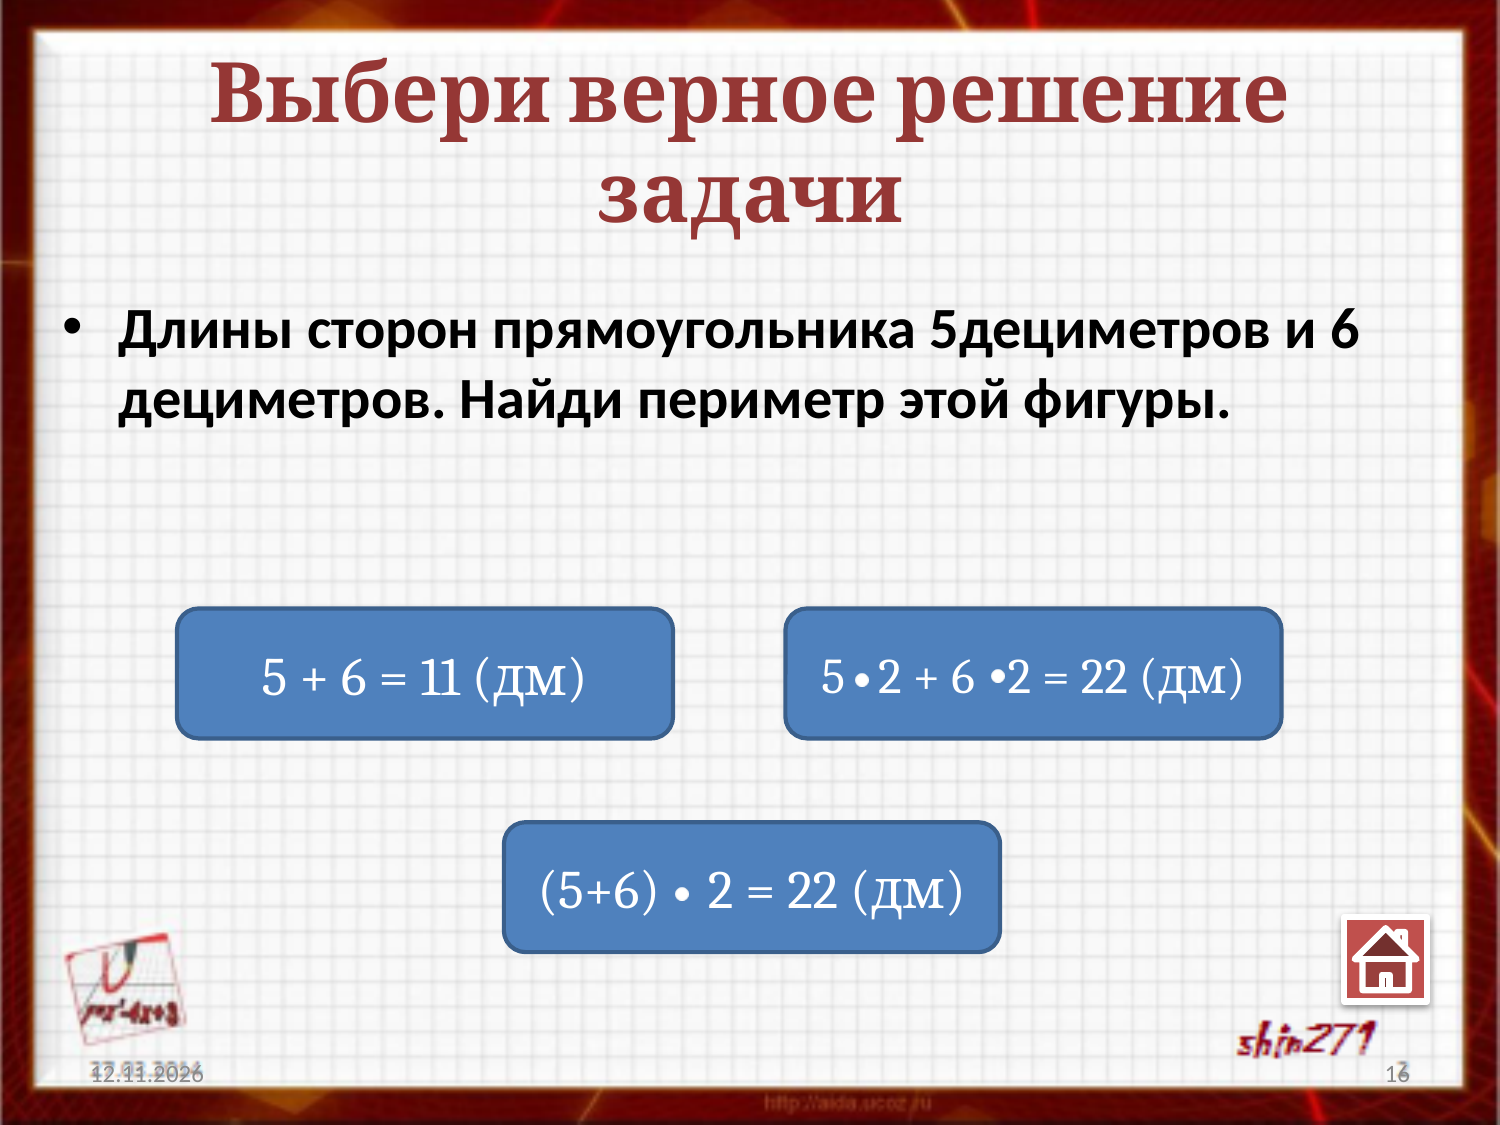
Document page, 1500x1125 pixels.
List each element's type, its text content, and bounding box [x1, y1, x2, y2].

text_box [1341, 914, 1430, 1005]
text_box 5 + 6 = 11 (дм) [174, 606, 676, 741]
picture [0, 0, 1500, 1125]
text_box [503, 821, 1001, 953]
slide_number 16 [1074, 1042, 1425, 1103]
text_box 5 2 + 6 2 = 22 (дм) [783, 606, 1284, 741]
list Длины сторон прямоугольника 5дециметров и 6 дециметров. Найди периметр этой фигуры. [47, 282, 1453, 559]
title Выбери верное решение задачи [75, 45, 1425, 233]
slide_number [75, 1042, 425, 1103]
